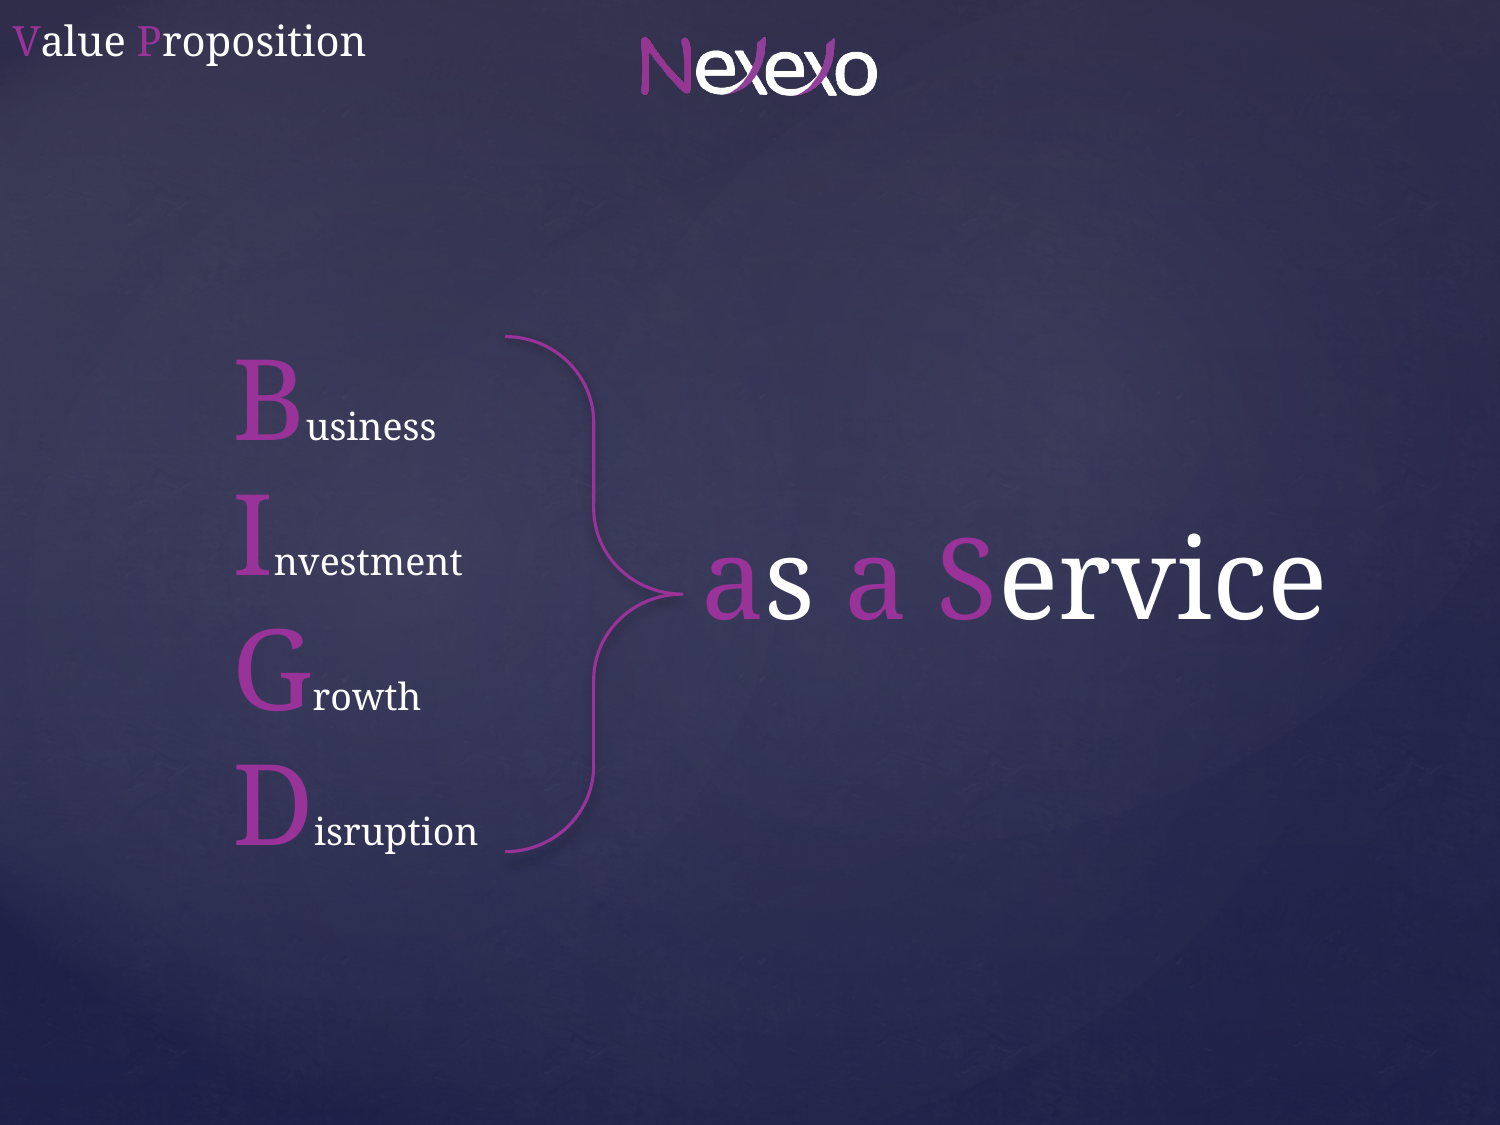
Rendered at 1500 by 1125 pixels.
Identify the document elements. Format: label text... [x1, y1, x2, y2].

text_box [505, 334, 684, 854]
text_box Business Investment Growth Disruption [217, 320, 494, 921]
text_box Value Proposition [0, 7, 380, 73]
picture [576, 17, 912, 162]
text_box as a Service [686, 499, 1343, 650]
